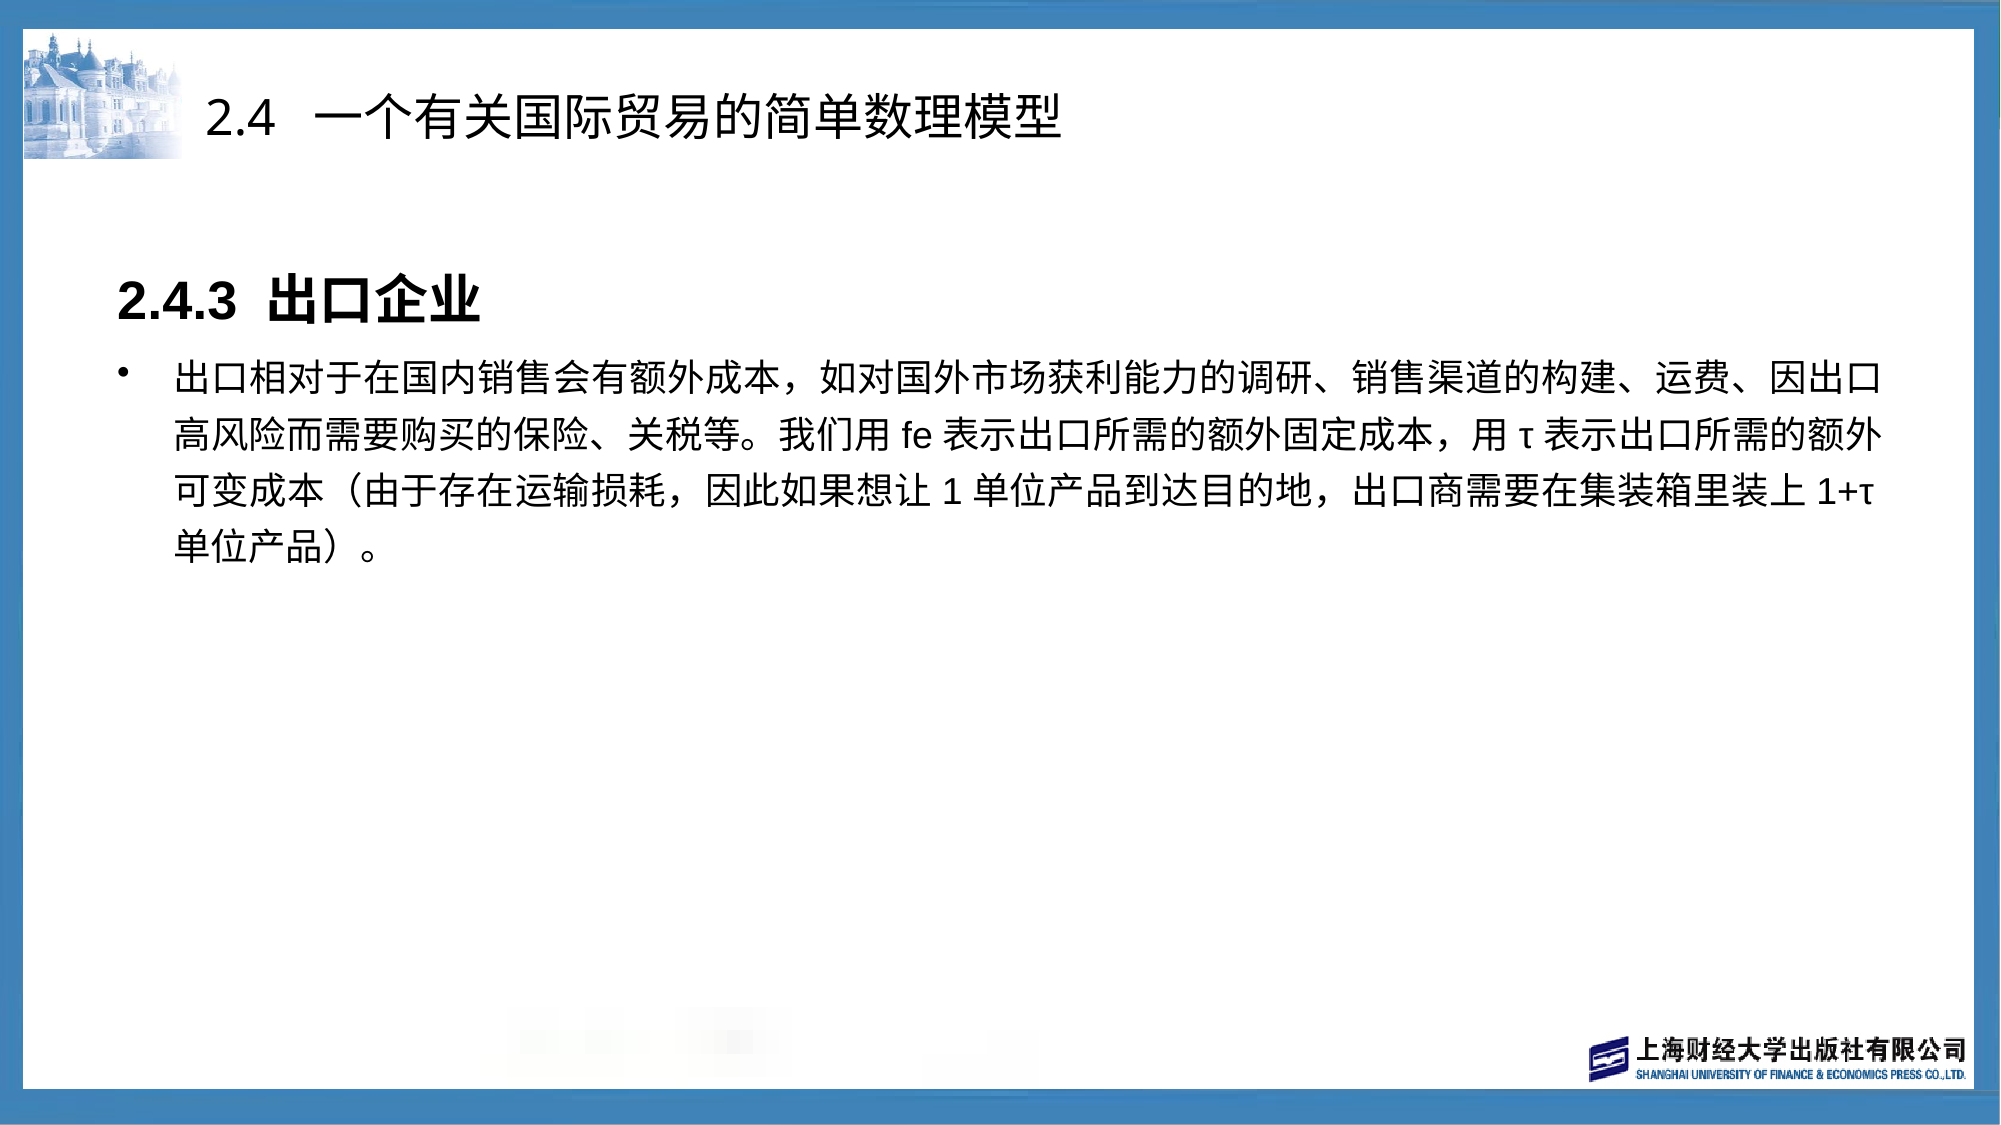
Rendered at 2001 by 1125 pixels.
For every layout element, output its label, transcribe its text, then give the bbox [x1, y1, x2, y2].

list 2.4.3 出口企业 出口相对于在国内销售会有额外成本，如对国外市场获利能力的调研、销售渠道的构建、运费、因出口高风险而需要购买的保险、关税等。我们用fe表示出口所需的额外固定成本，用τ表示出口所需的额外可变成本（由于存在运输损耗，因此如果想让1单位产品到达目的地，出口商需要在集装箱里装上1+τ单位产品）。 [102, 241, 1898, 1065]
title 2.4 一个有关国际贸易的简单数理模型 [190, 64, 1547, 168]
picture [0, 0, 2001, 1125]
